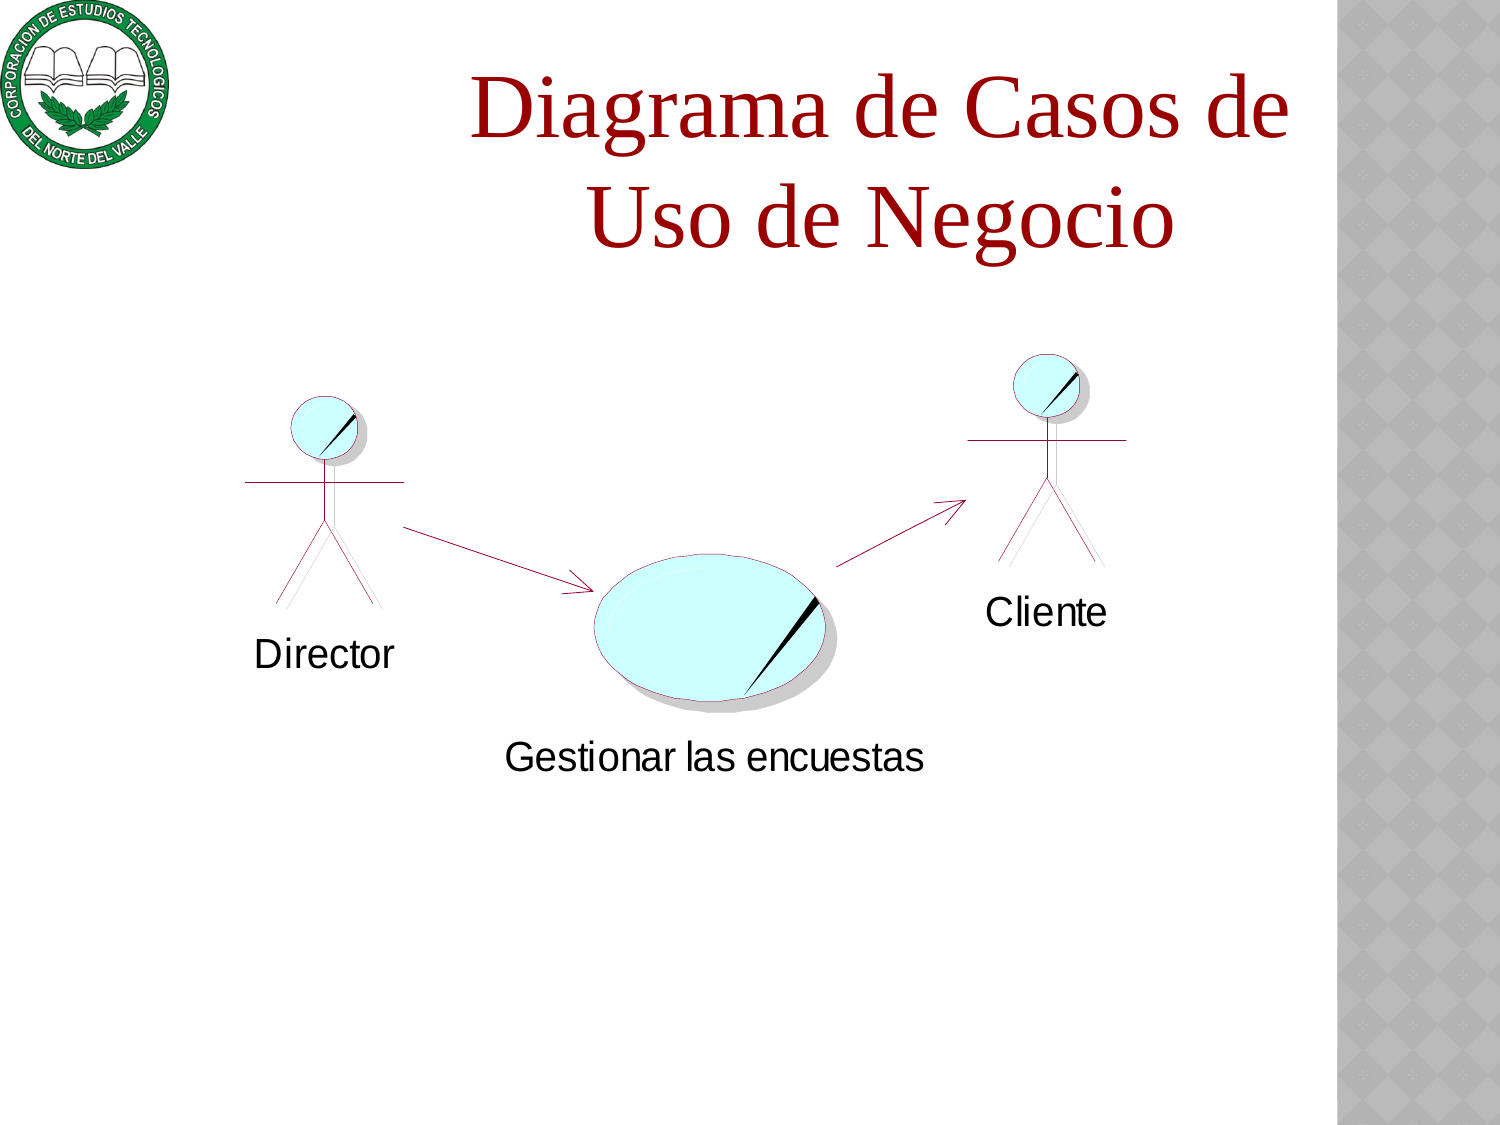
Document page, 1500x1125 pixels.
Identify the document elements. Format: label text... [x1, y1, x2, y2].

text_box Diagrama de Casos de Uso de Negocio [375, 62, 1388, 250]
picture [0, 0, 169, 169]
picture [34, 324, 1337, 853]
